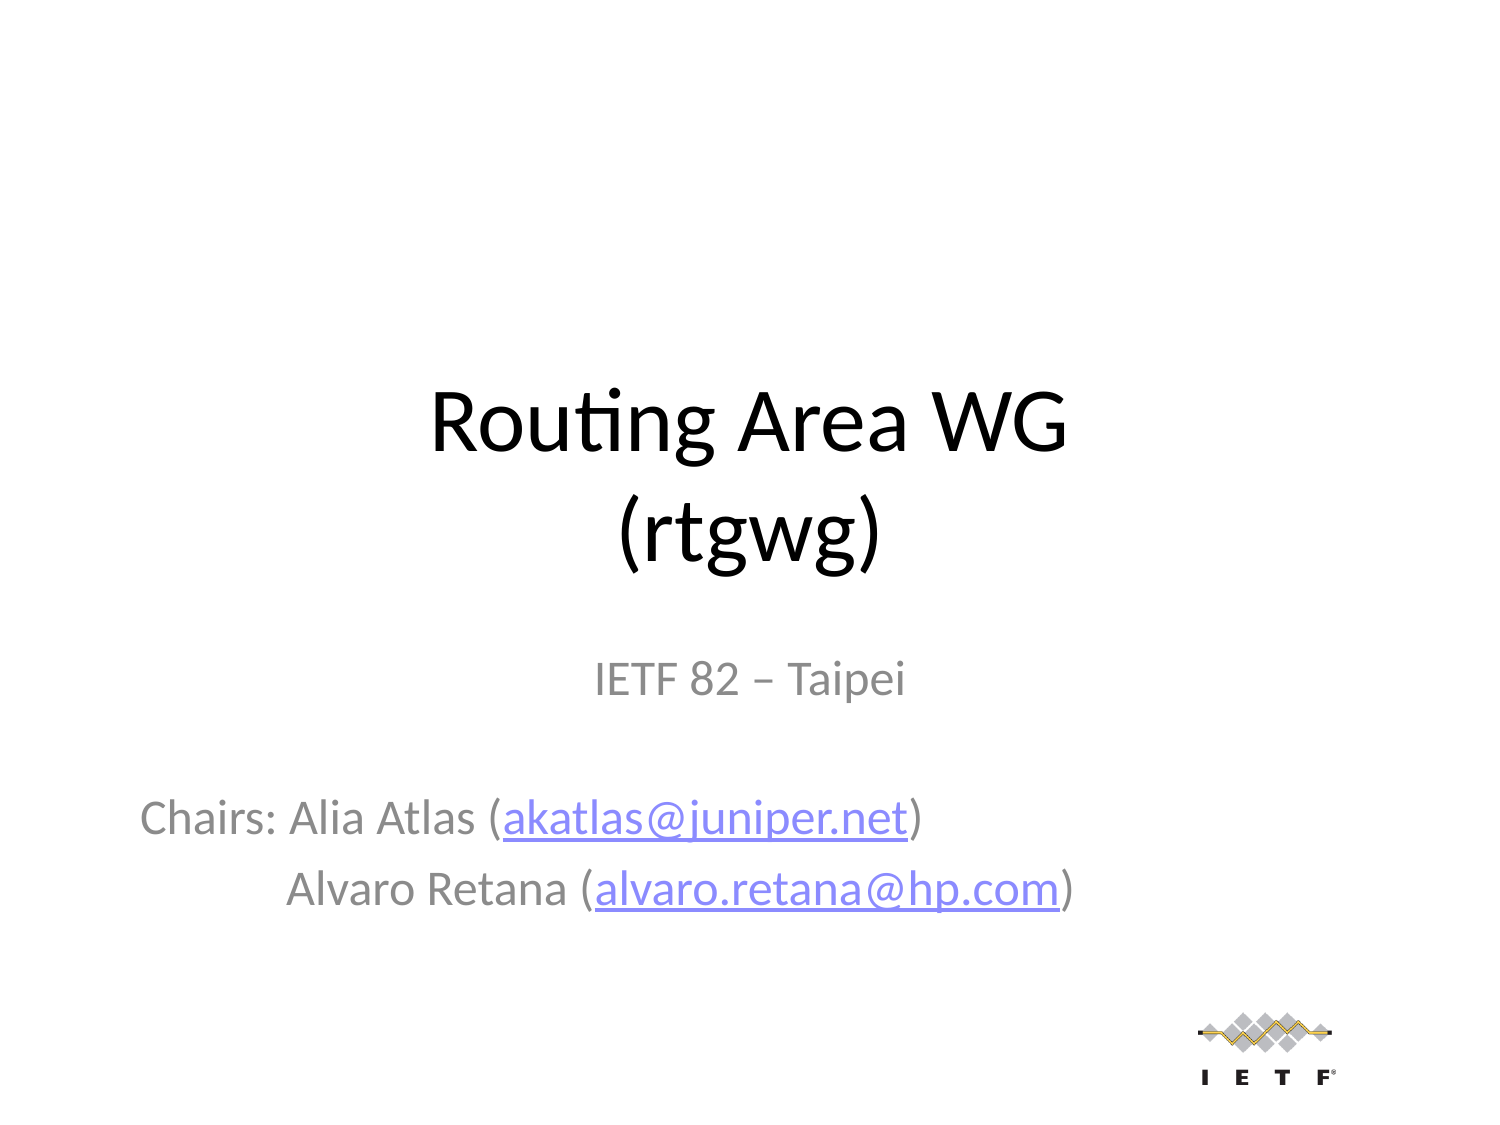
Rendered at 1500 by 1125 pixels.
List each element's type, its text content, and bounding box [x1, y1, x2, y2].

title Routing Area WG (rtgwg) [112, 349, 1388, 591]
picture [1198, 1012, 1336, 1085]
subtitle IETF 82 – Taipei Chairs: Alia Atlas (akatlas@juniper.net) Alvaro Retana (alvaro.retana@hp.com) [125, 637, 1375, 925]
